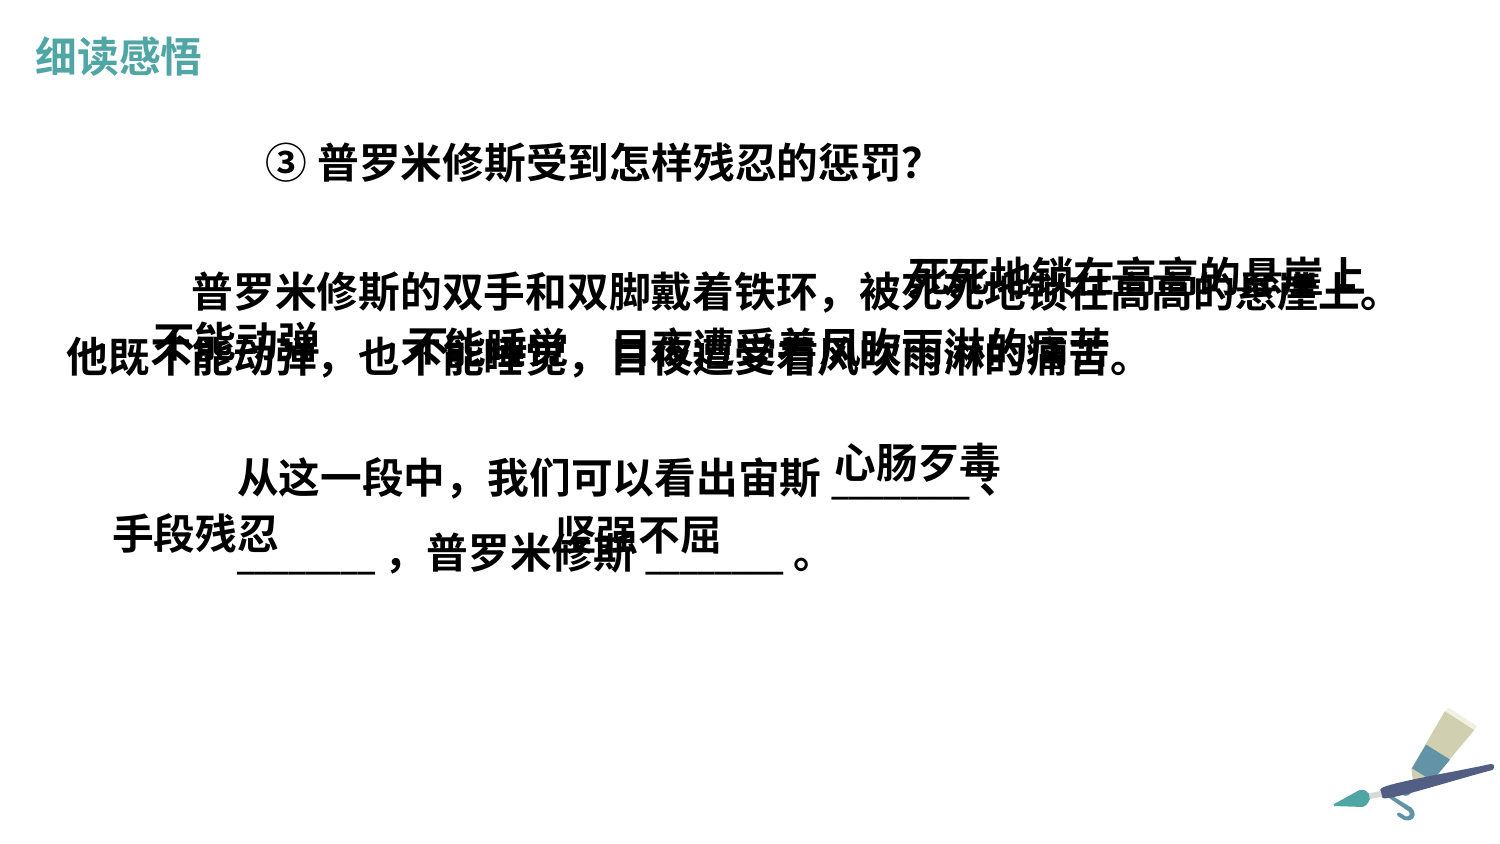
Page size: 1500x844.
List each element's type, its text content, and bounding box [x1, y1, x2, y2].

text_box 不能动弹 [141, 310, 332, 372]
text_box ③普罗米修斯受到怎样残忍的惩罚？ [129, 131, 1289, 193]
text_box 能睡觉 [433, 316, 582, 378]
text_box 细读感悟 [24, 25, 261, 87]
text_box 手段残忍 [100, 502, 381, 564]
text_box 普罗米修斯的双手和双脚戴着铁环，被死死地锁在高高的悬崖上。他既不能动弹，也不能睡觉，日夜遭受着风吹雨淋的痛苦。 [55, 244, 1382, 387]
text_box 死 [896, 245, 962, 307]
text_box 死地锁在高高的悬崖上 [962, 245, 1378, 307]
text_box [1358, 708, 1481, 844]
text_box 从这一段中，我们可以看出宙斯________、 ________，普罗米修斯________。 [100, 420, 1409, 583]
text_box 日夜遭受着风吹雨淋的痛苦 [599, 316, 1123, 378]
text_box 不 [395, 313, 461, 376]
text_box 心肠歹毒 [823, 430, 1101, 492]
text_box 坚强不屈 [543, 503, 824, 565]
